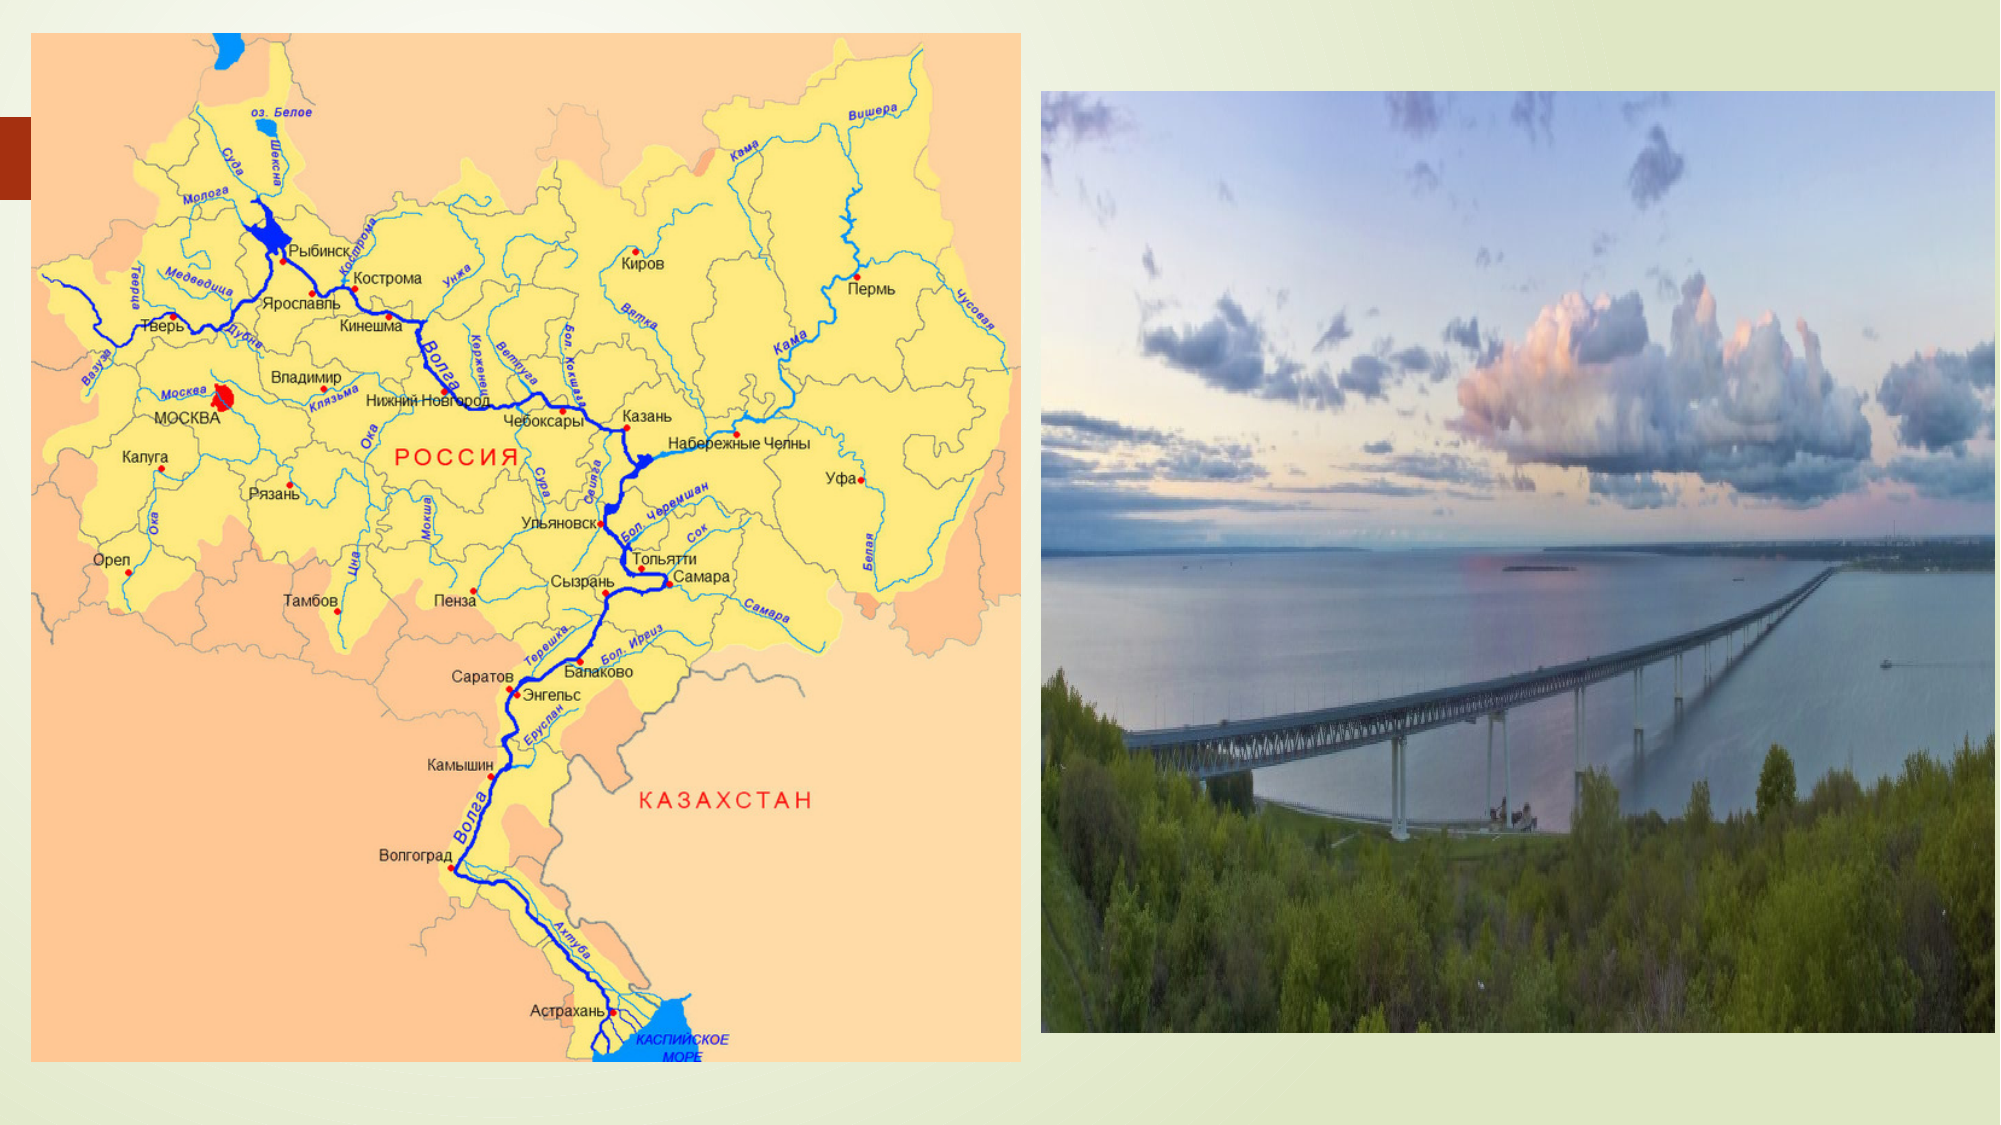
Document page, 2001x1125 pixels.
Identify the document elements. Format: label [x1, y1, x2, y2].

picture [30, 33, 1021, 1062]
picture [1041, 91, 1996, 1034]
